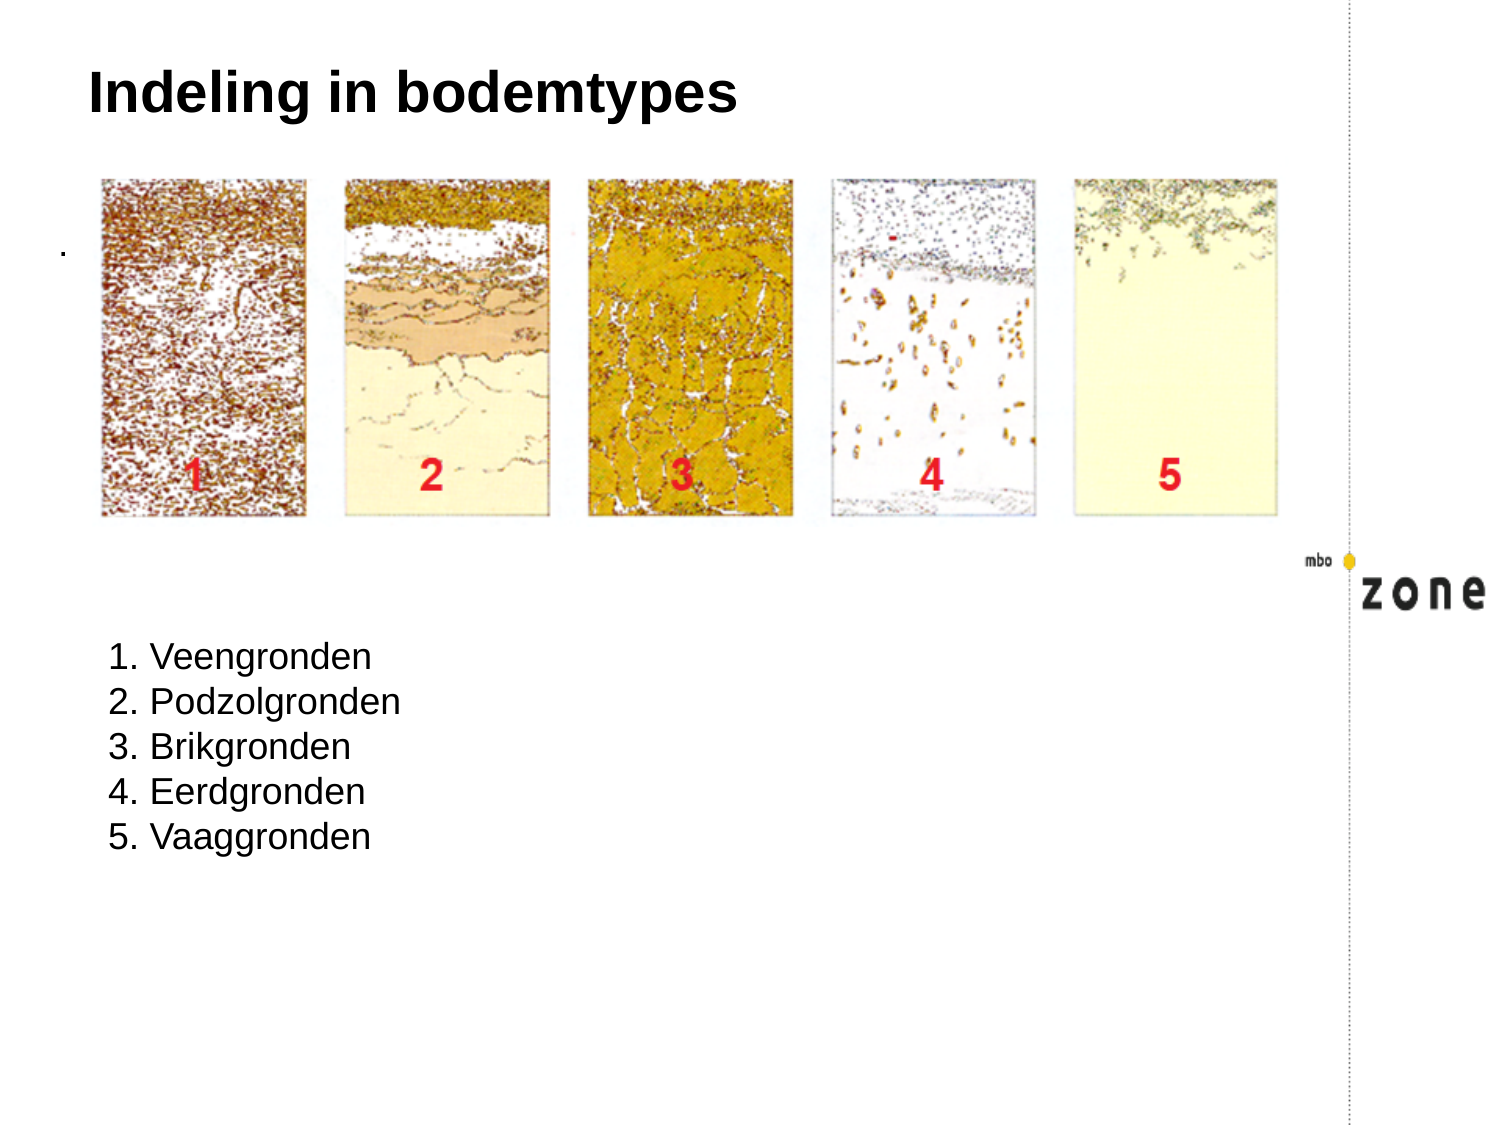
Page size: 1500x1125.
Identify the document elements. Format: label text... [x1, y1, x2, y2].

picture [1197, 865, 1500, 1125]
text_box 1. Veengronden 2. Podzolgronden 3. Brikgronden 4. Eerdgronden 5. Vaaggronden [93, 624, 1500, 865]
picture [88, 0, 1500, 624]
text_box . [1289, 211, 1497, 272]
title Indeling in bodemtypes [88, 62, 1032, 137]
text_box . [43, 211, 88, 272]
